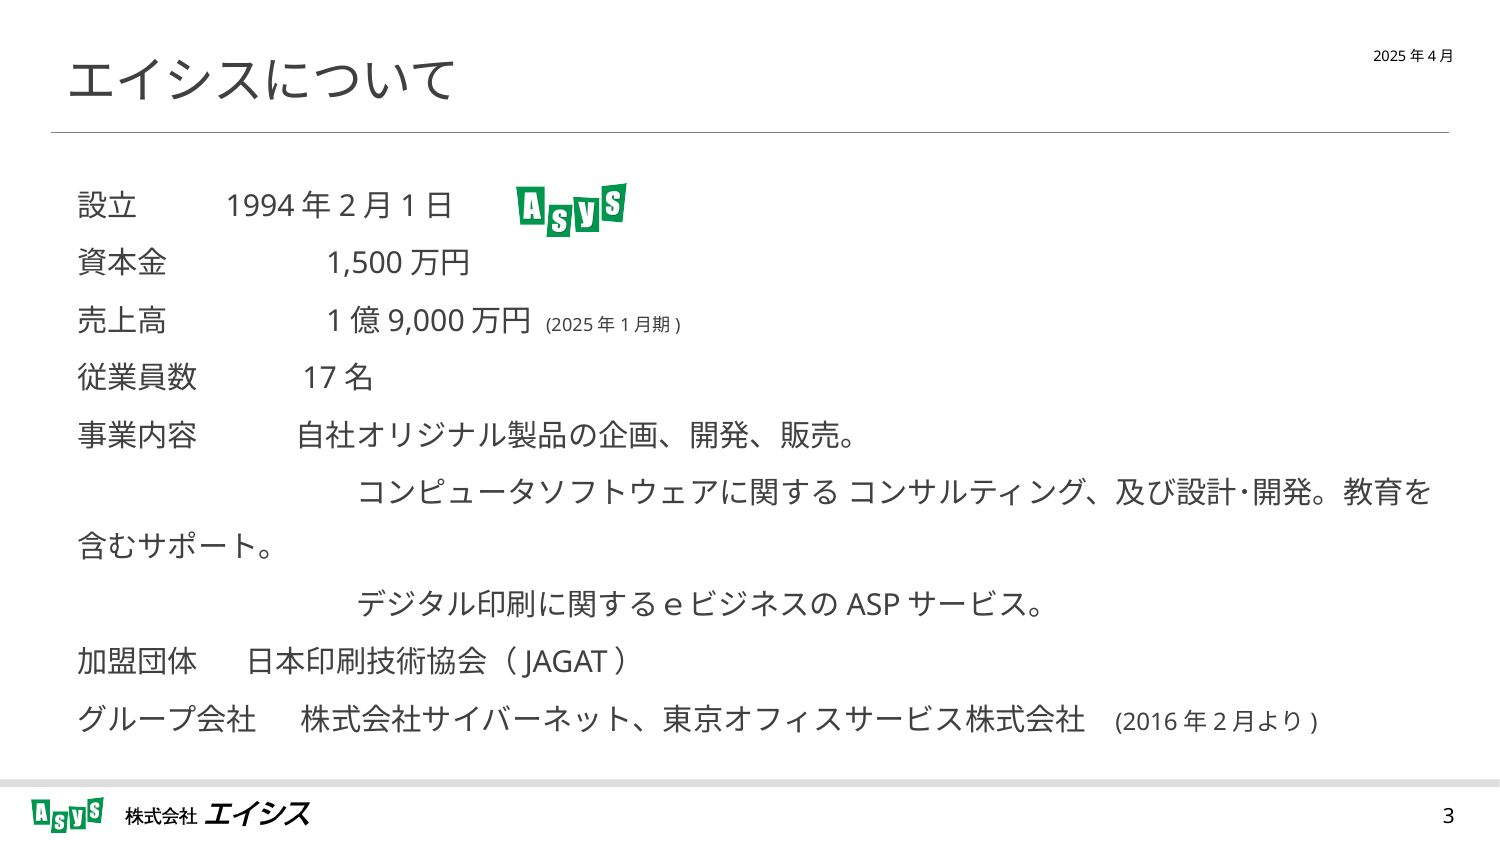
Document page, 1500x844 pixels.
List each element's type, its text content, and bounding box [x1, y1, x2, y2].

picture [125, 799, 315, 830]
slide_number 3 [1368, 794, 1470, 840]
picture [516, 182, 627, 238]
title エイシスについて [51, 36, 1449, 131]
picture [31, 797, 104, 833]
list 設立 1994年2月1日 資本金 1,500万円 売上高 1億9,000万円 (2025年1月期) 従業員数 17名 事業内容 自社オリジナル製品の企画、開発、販売。 コンピュータソフトウェアに関する コンサルティング、及び設計･開発。教育を含むサポート。 デジタル印刷に関するｅビジネスのASPサービス。 加盟団体 日本印刷技術協会（JAGAT） グループ会社 株式会社サイバーネット、東京オフィスサービス株式会社 (2016年2月より) [51, 152, 1449, 754]
